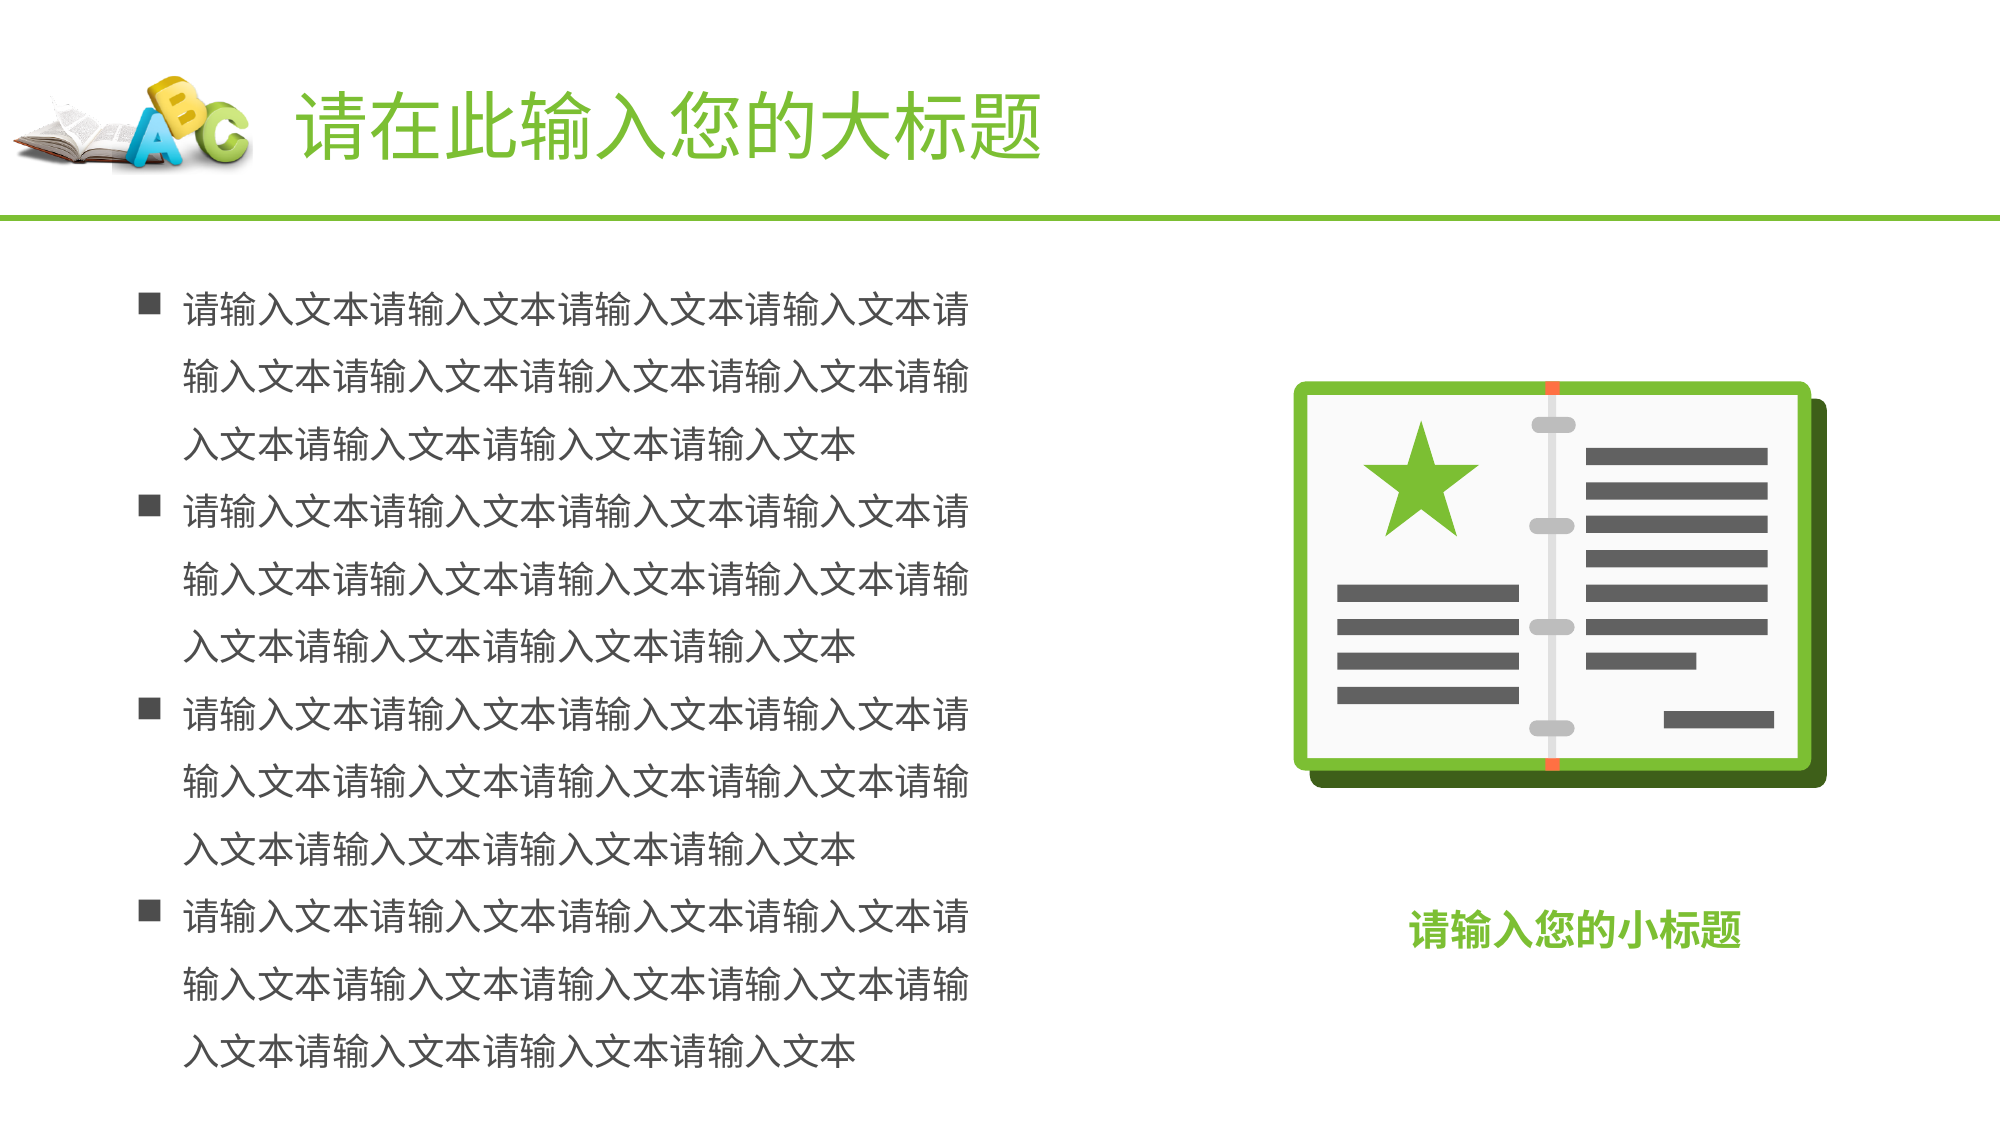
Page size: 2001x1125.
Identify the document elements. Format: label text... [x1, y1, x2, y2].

title 请在此输入您的大标题 [278, 60, 1821, 200]
text_box 请输入文本请输入文本请输入文本请输入文本请输入文本请输入文本请输入文本请输入文本请输入文本请输入文本请输入文本请输入文本 请输入文本请输入文本请输入文本请输入文本请输入文本请输入文本请输入文本请输入文本请输入文本请输入文本请输入文本请输入文本 请输入文本请输入文本请输入文本请输入文本请输入文本请输入文本请输入文本请输入文本请输入文本请输入文本请输入文本请输入文本 请输入文本请输入文本请输入文本请输入文本请输入文本请输入文本请输入文本请输入文本请输入文本请输入文本请输入文本请输入文本 [120, 232, 998, 1105]
picture [13, 72, 262, 175]
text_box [1293, 381, 1827, 789]
text_box 请输入您的小标题 [1278, 880, 1873, 978]
